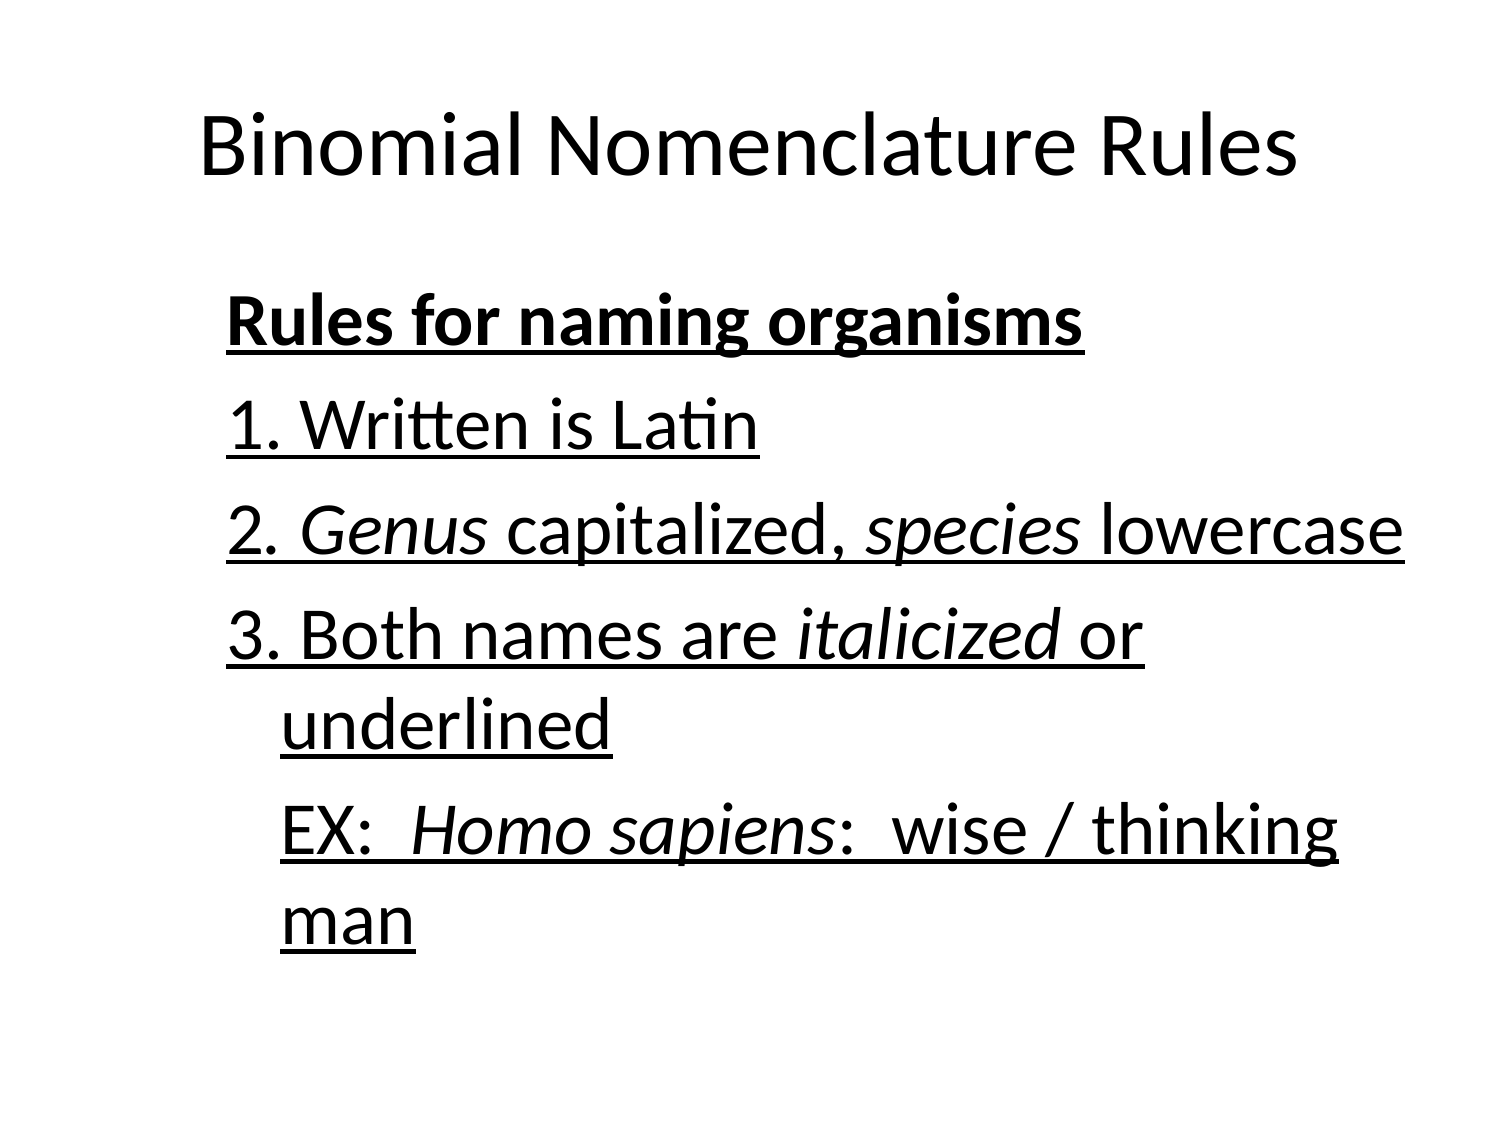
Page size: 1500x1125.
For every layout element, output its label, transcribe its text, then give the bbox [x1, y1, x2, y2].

title Binomial Nomenclature Rules [75, 45, 1425, 233]
list Rules for naming organisms 1. Written is Latin 2. Genus capitalized, species lowercase 3. Both names are italicized or underlined EX: Homo sapiens: wise / thinking man [75, 262, 1425, 1005]
